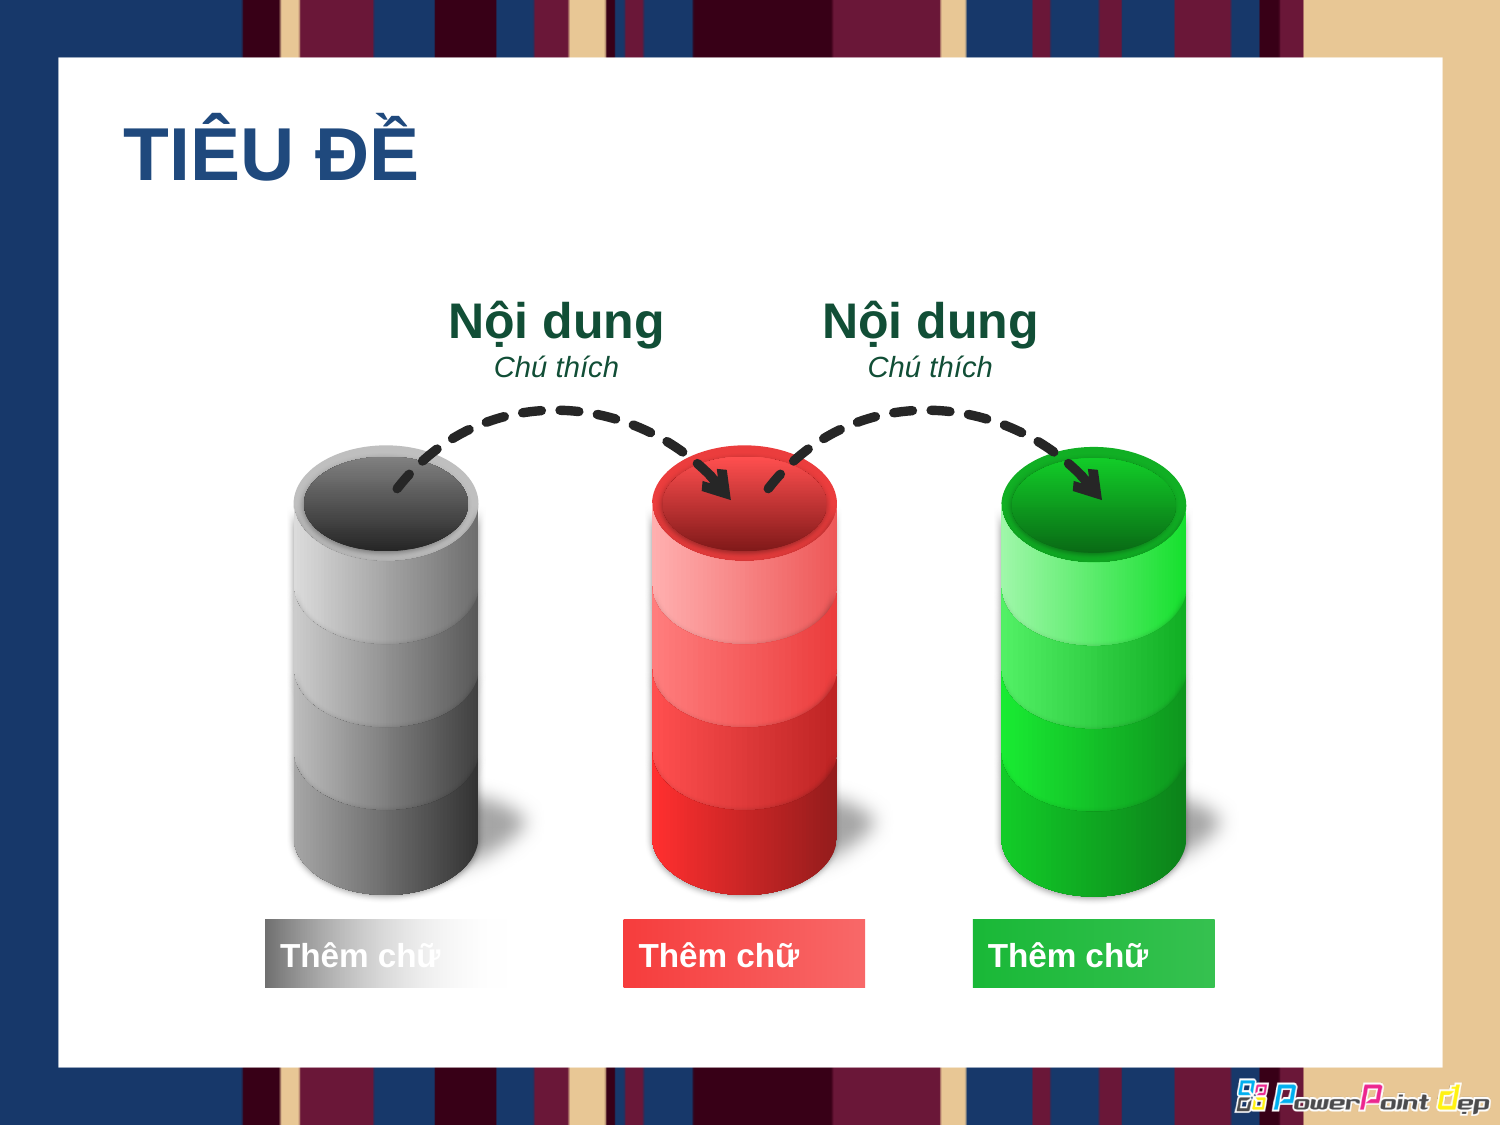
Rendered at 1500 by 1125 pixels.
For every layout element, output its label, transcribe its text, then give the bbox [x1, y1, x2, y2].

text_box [265, 279, 1252, 988]
text_box tiêu đề [108, 86, 973, 215]
picture [0, 0, 1500, 1125]
